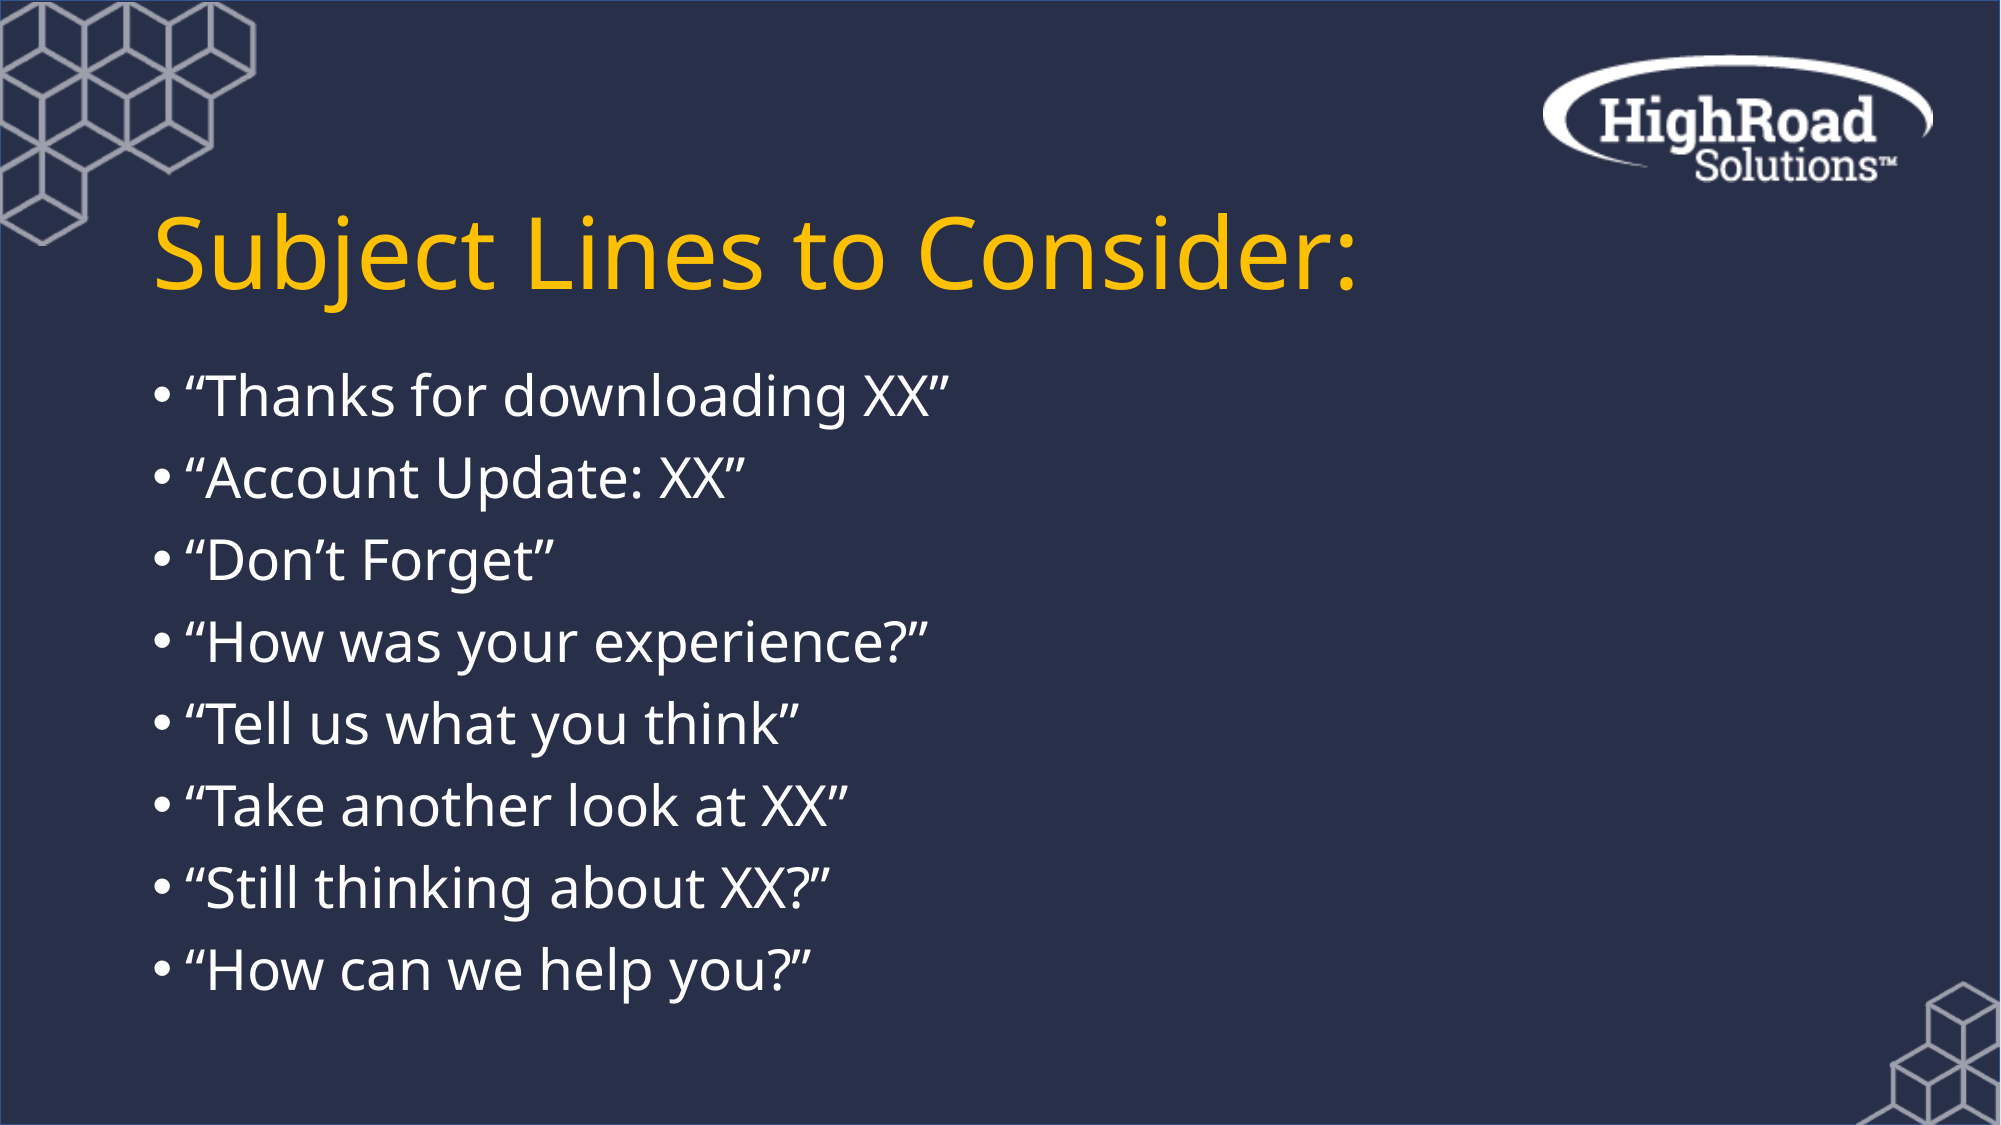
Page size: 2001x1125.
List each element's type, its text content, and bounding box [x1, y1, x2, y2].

picture [0, 2, 330, 246]
picture [1543, 54, 1933, 183]
picture [1855, 981, 2000, 1125]
text_box “Thanks for downloading XX” “Account Update: XX” “Don’t Forget” “How was your experience?” “Tell us what you think” “Take another look at XX” “Still thinking about XX?” “How can we help you?” [137, 352, 1863, 1011]
title Subject Lines to Consider: [137, 161, 1863, 352]
